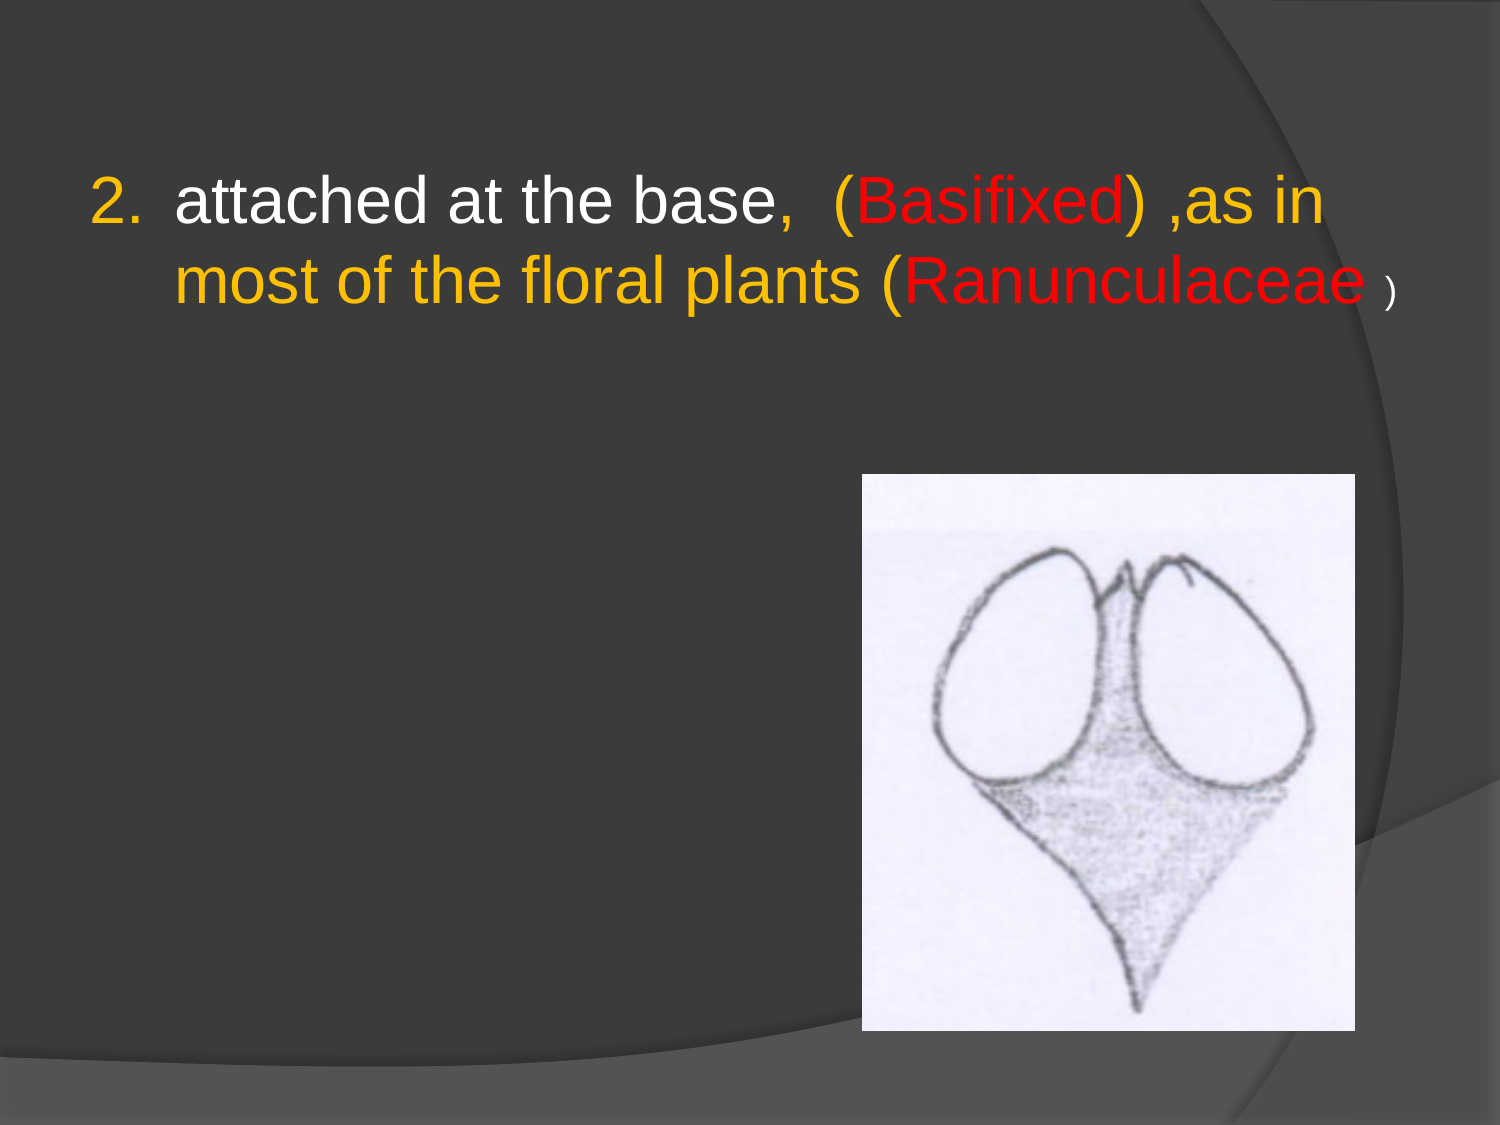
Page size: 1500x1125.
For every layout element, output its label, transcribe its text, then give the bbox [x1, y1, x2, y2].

picture [862, 474, 1355, 1031]
text_box attached at the base, (Basifixed) ,as in most of the floral plants (Ranunculaceae ) [74, 149, 1425, 325]
